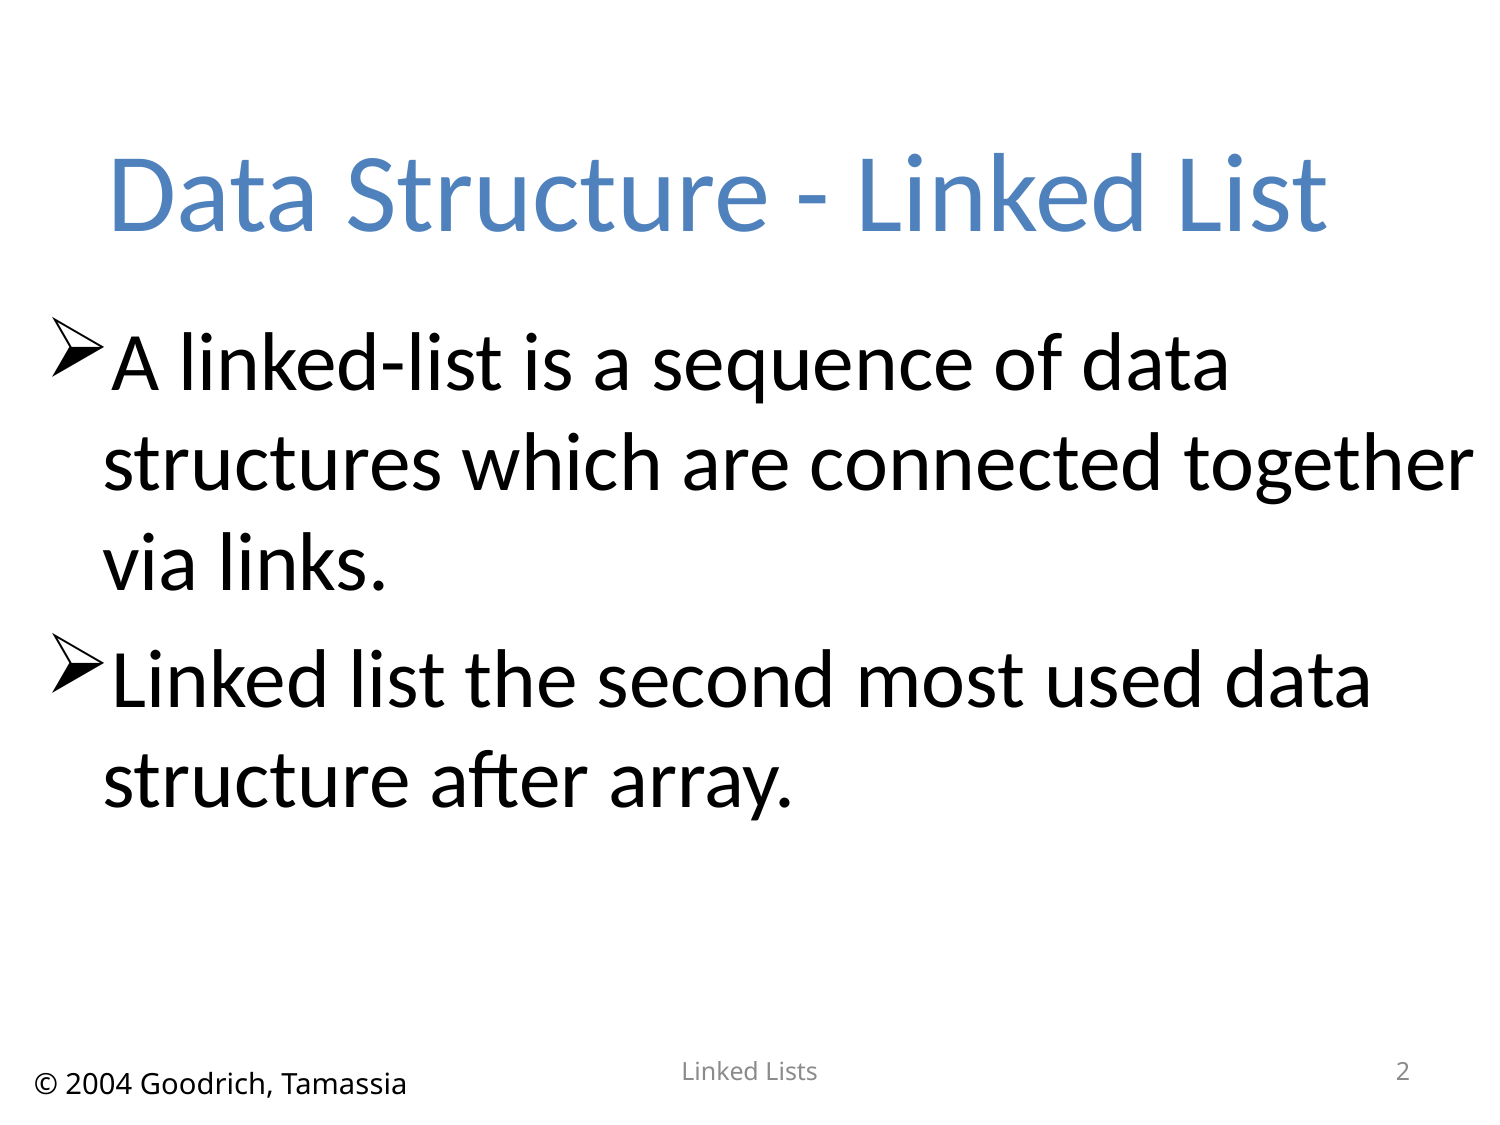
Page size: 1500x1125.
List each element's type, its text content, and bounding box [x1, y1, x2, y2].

footer Linked Lists [512, 1042, 988, 1103]
slide_number 2 [1074, 1042, 1425, 1103]
list A linked-list is a sequence of data structures which are connected together via links. Linked list the second most used data structure after array. [30, 299, 1500, 875]
title Data Structure - Linked List [62, 109, 1375, 264]
